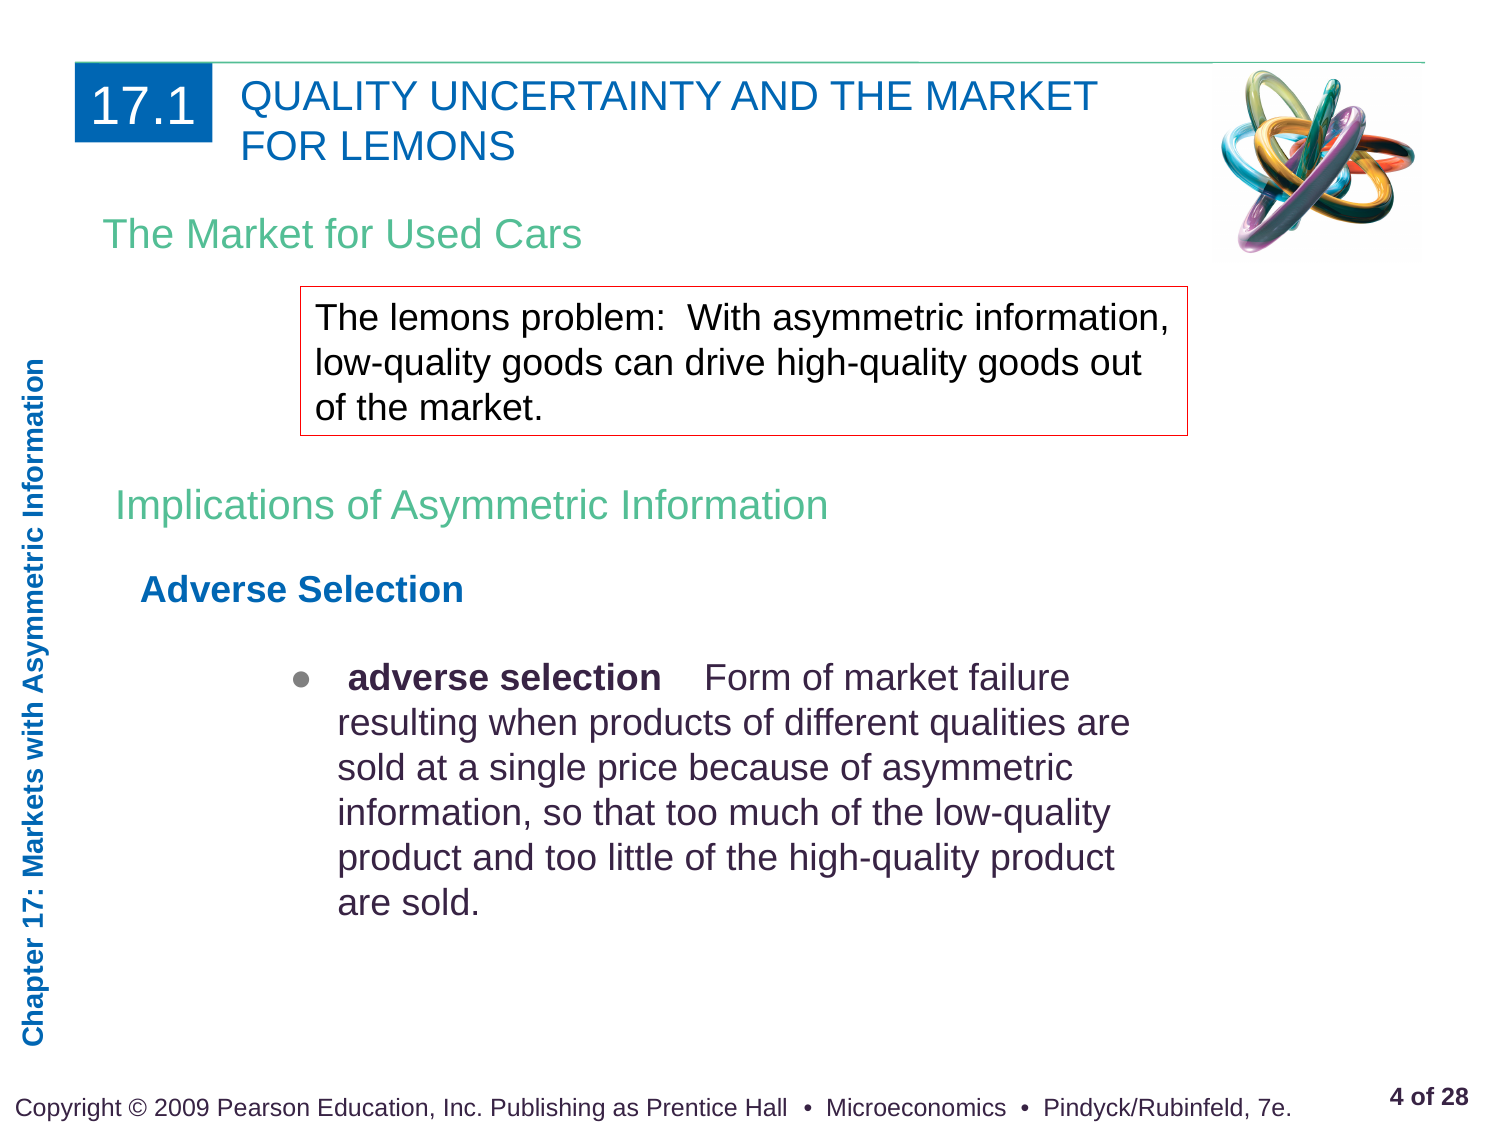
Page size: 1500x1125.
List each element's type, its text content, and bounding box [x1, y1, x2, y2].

text_box The Market for Used Cars [87, 199, 1163, 263]
title QUALITY UNCERTAINTY AND THE MARKET FOR LEMONS [225, 152, 1207, 163]
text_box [1420, 62, 1426, 69]
text_box Implications of Asymmetric Information [99, 470, 1175, 533]
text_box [74, 62, 1213, 143]
picture [1212, 63, 1422, 263]
text_box The lemons problem: With asymmetric information, low-quality goods can drive high-quality goods out of the market. [299, 285, 1188, 436]
text_box ● adverse selection Form of market failure resulting when products of different qualities are sold at a single price because of asymmetric information, so that too much of the low-quality product and too little of the high-quality product are sold. [274, 645, 1163, 930]
text_box Adverse Selection [125, 557, 1200, 621]
